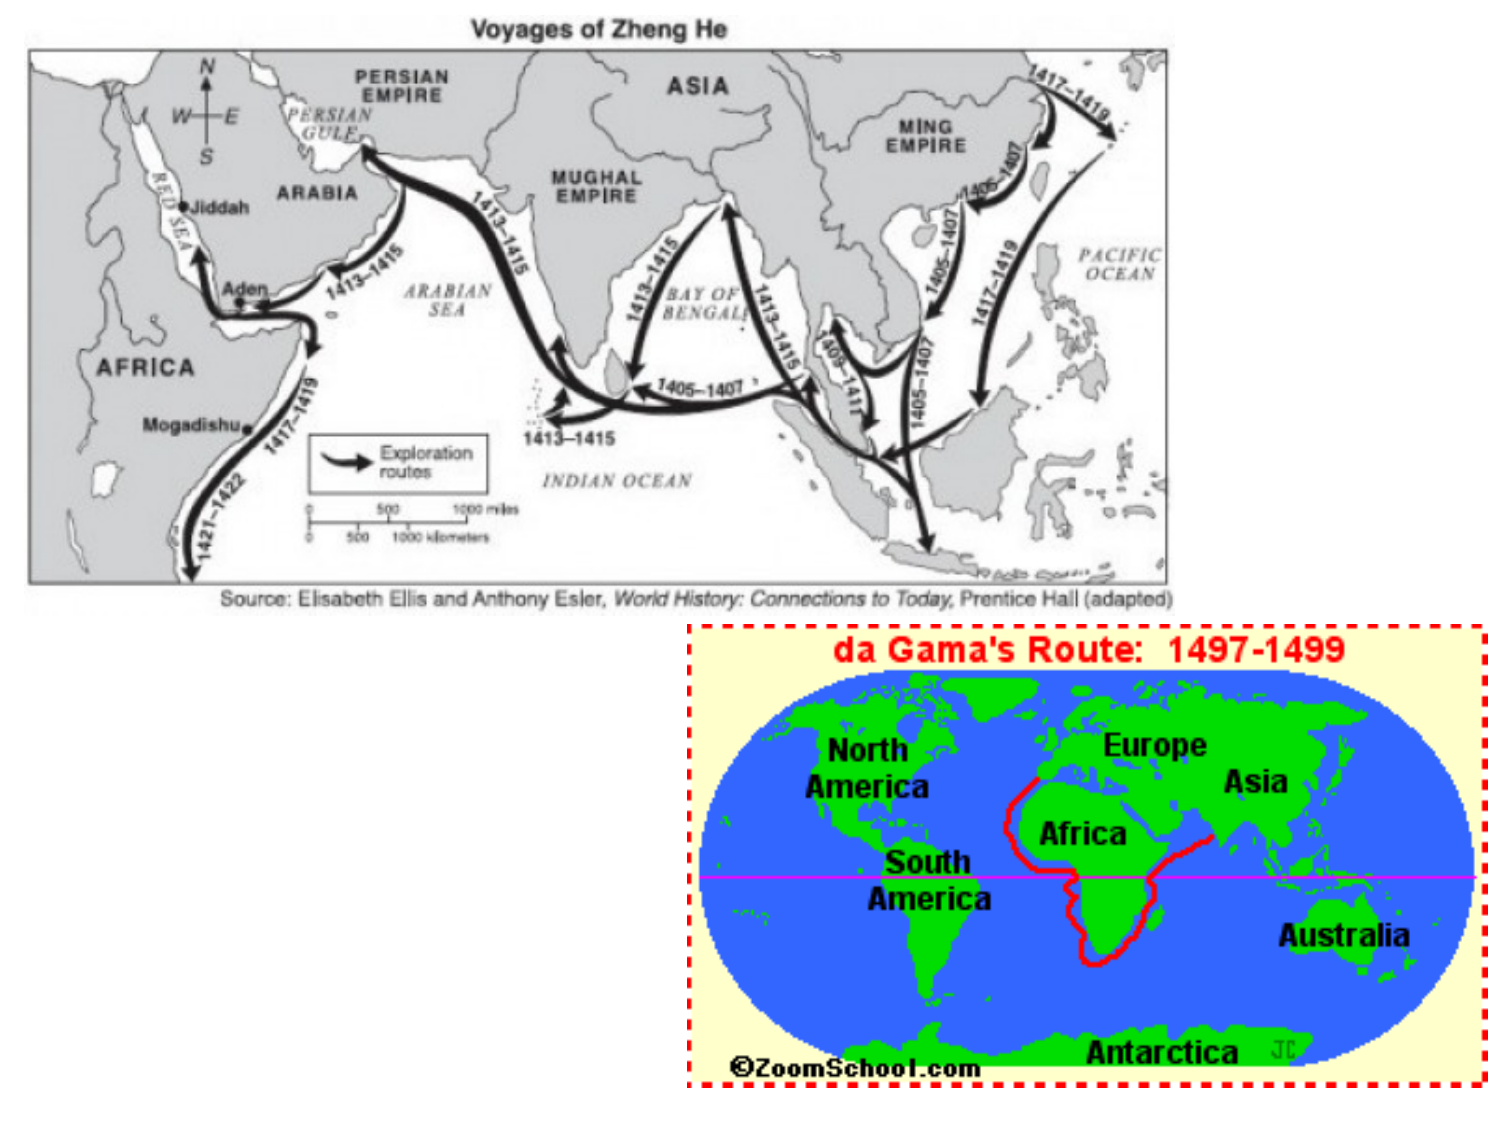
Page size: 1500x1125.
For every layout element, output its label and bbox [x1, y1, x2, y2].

picture [687, 624, 1489, 1088]
picture [24, 15, 1176, 617]
